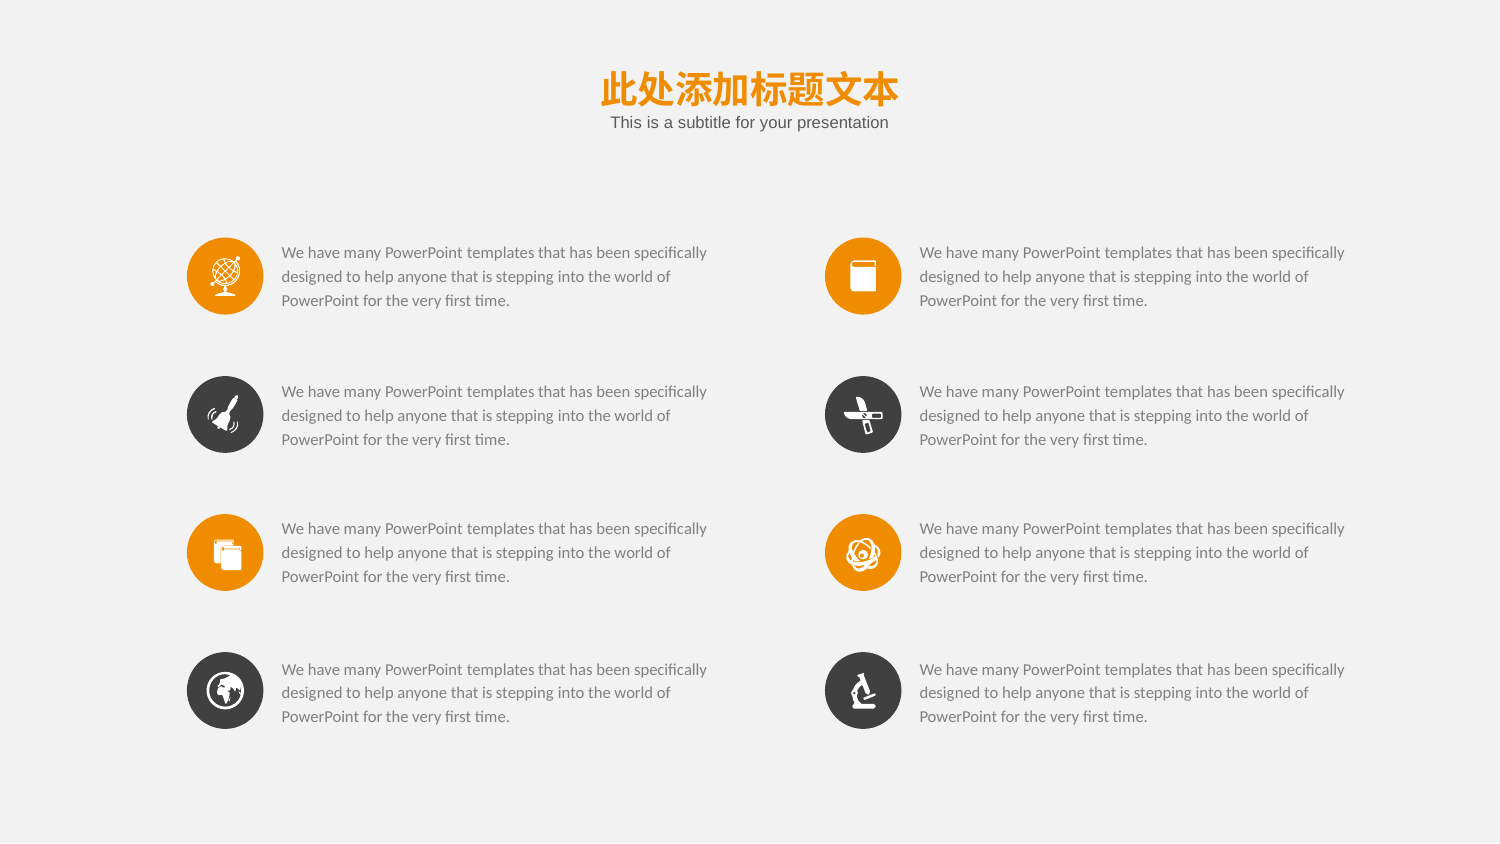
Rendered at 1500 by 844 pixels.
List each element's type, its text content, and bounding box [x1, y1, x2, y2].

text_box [209, 255, 242, 297]
text_box This is a subtitle for your presentation [602, 112, 898, 133]
text_box [186, 376, 264, 453]
text_box [824, 652, 902, 729]
text_box [850, 260, 876, 292]
text_box [186, 652, 264, 729]
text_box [843, 396, 883, 435]
text_box We have many PowerPoint templates that has been specifically designed to help anyone that is stepping into the world of PowerPoint for the very first time. [919, 377, 1381, 450]
text_box [213, 539, 242, 571]
text_box We have many PowerPoint templates that has been specifically designed to help anyone that is stepping into the world of PowerPoint for the very first time. [281, 237, 743, 310]
text_box [824, 514, 902, 591]
text_box We have many PowerPoint templates that has been specifically designed to help anyone that is stepping into the world of PowerPoint for the very first time. [919, 237, 1381, 310]
text_box [851, 672, 876, 709]
text_box We have many PowerPoint templates that has been specifically designed to help anyone that is stepping into the world of PowerPoint for the very first time. [919, 513, 1381, 586]
text_box [186, 514, 264, 591]
text_box We have many PowerPoint templates that has been specifically designed to help anyone that is stepping into the world of PowerPoint for the very first time. [281, 654, 743, 727]
text_box 此处添加标题文本 [567, 58, 933, 119]
text_box We have many PowerPoint templates that has been specifically designed to help anyone that is stepping into the world of PowerPoint for the very first time. [919, 654, 1381, 727]
text_box We have many PowerPoint templates that has been specifically designed to help anyone that is stepping into the world of PowerPoint for the very first time. [281, 377, 743, 450]
text_box We have many PowerPoint templates that has been specifically designed to help anyone that is stepping into the world of PowerPoint for the very first time. [281, 513, 743, 586]
text_box [846, 538, 881, 572]
text_box [186, 237, 264, 315]
text_box [824, 376, 902, 453]
text_box [206, 671, 245, 710]
text_box [824, 237, 902, 315]
text_box [207, 395, 239, 431]
